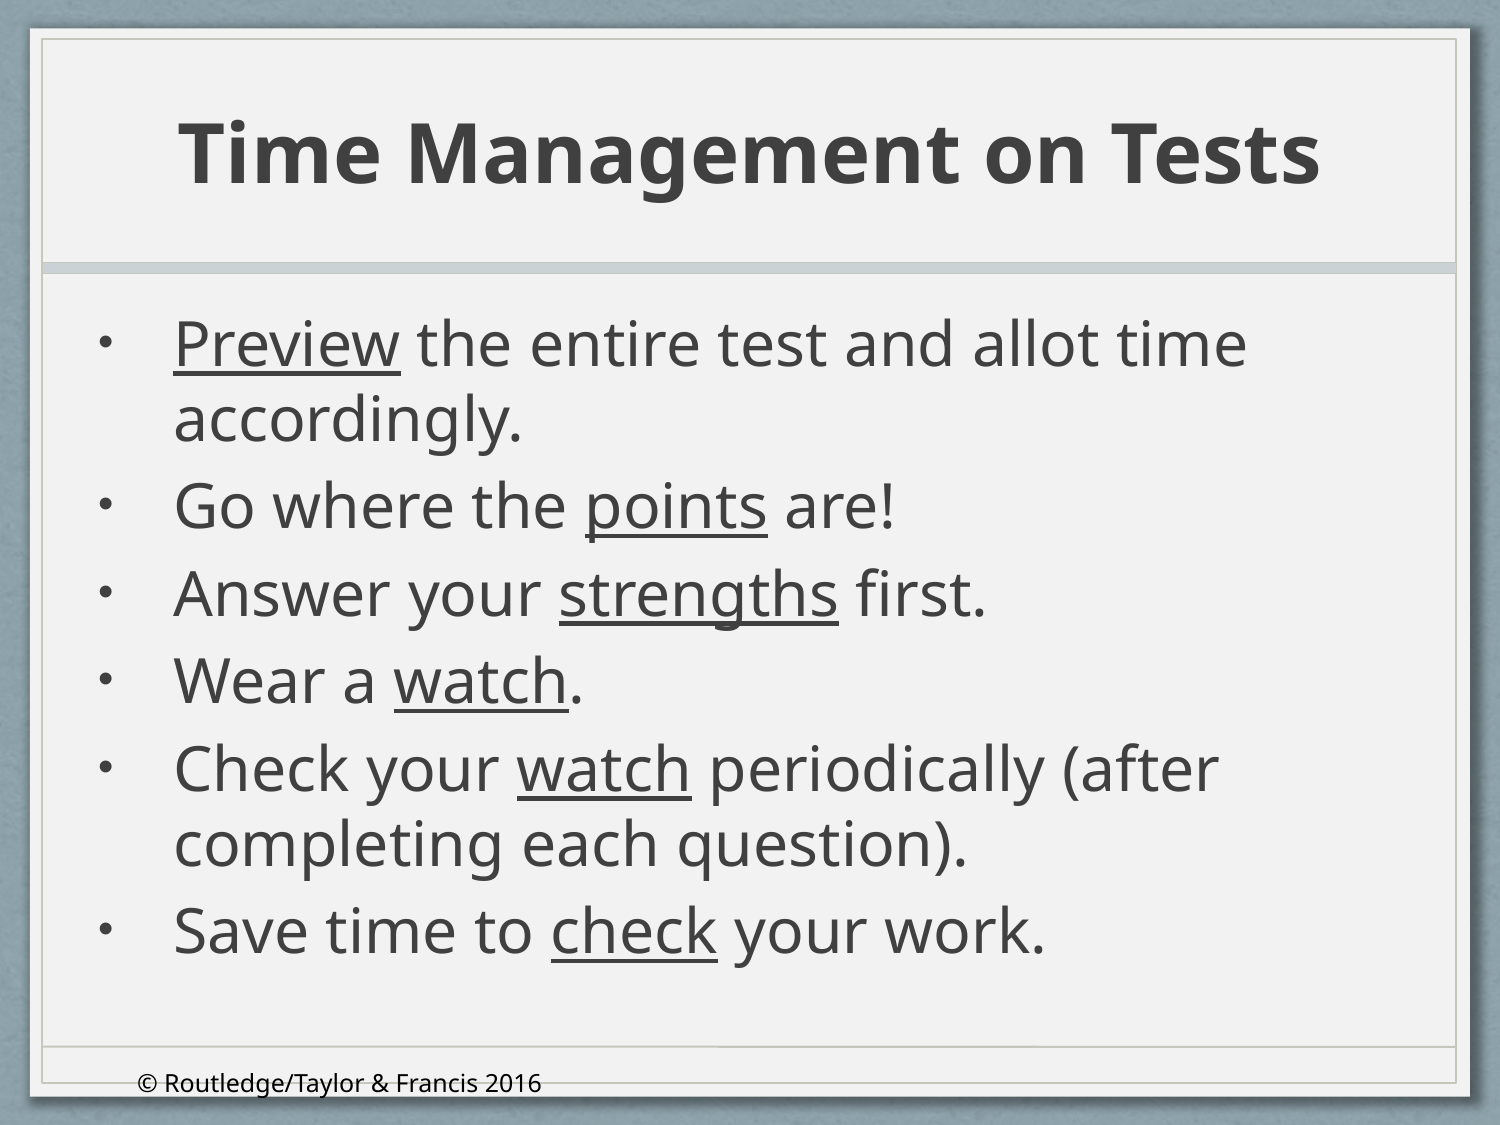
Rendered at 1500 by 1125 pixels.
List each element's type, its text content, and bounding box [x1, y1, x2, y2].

text_box Preview the entire test and allot time accordingly. Go where the points are! Answer your strengths first. Wear a watch. Check your watch periodically (after completing each question). Save time to check your work. [83, 296, 1434, 1040]
footer © Routledge/Taylor & Francis 2016 [34, 1052, 558, 1113]
title Time Management on Tests [147, 39, 1353, 261]
